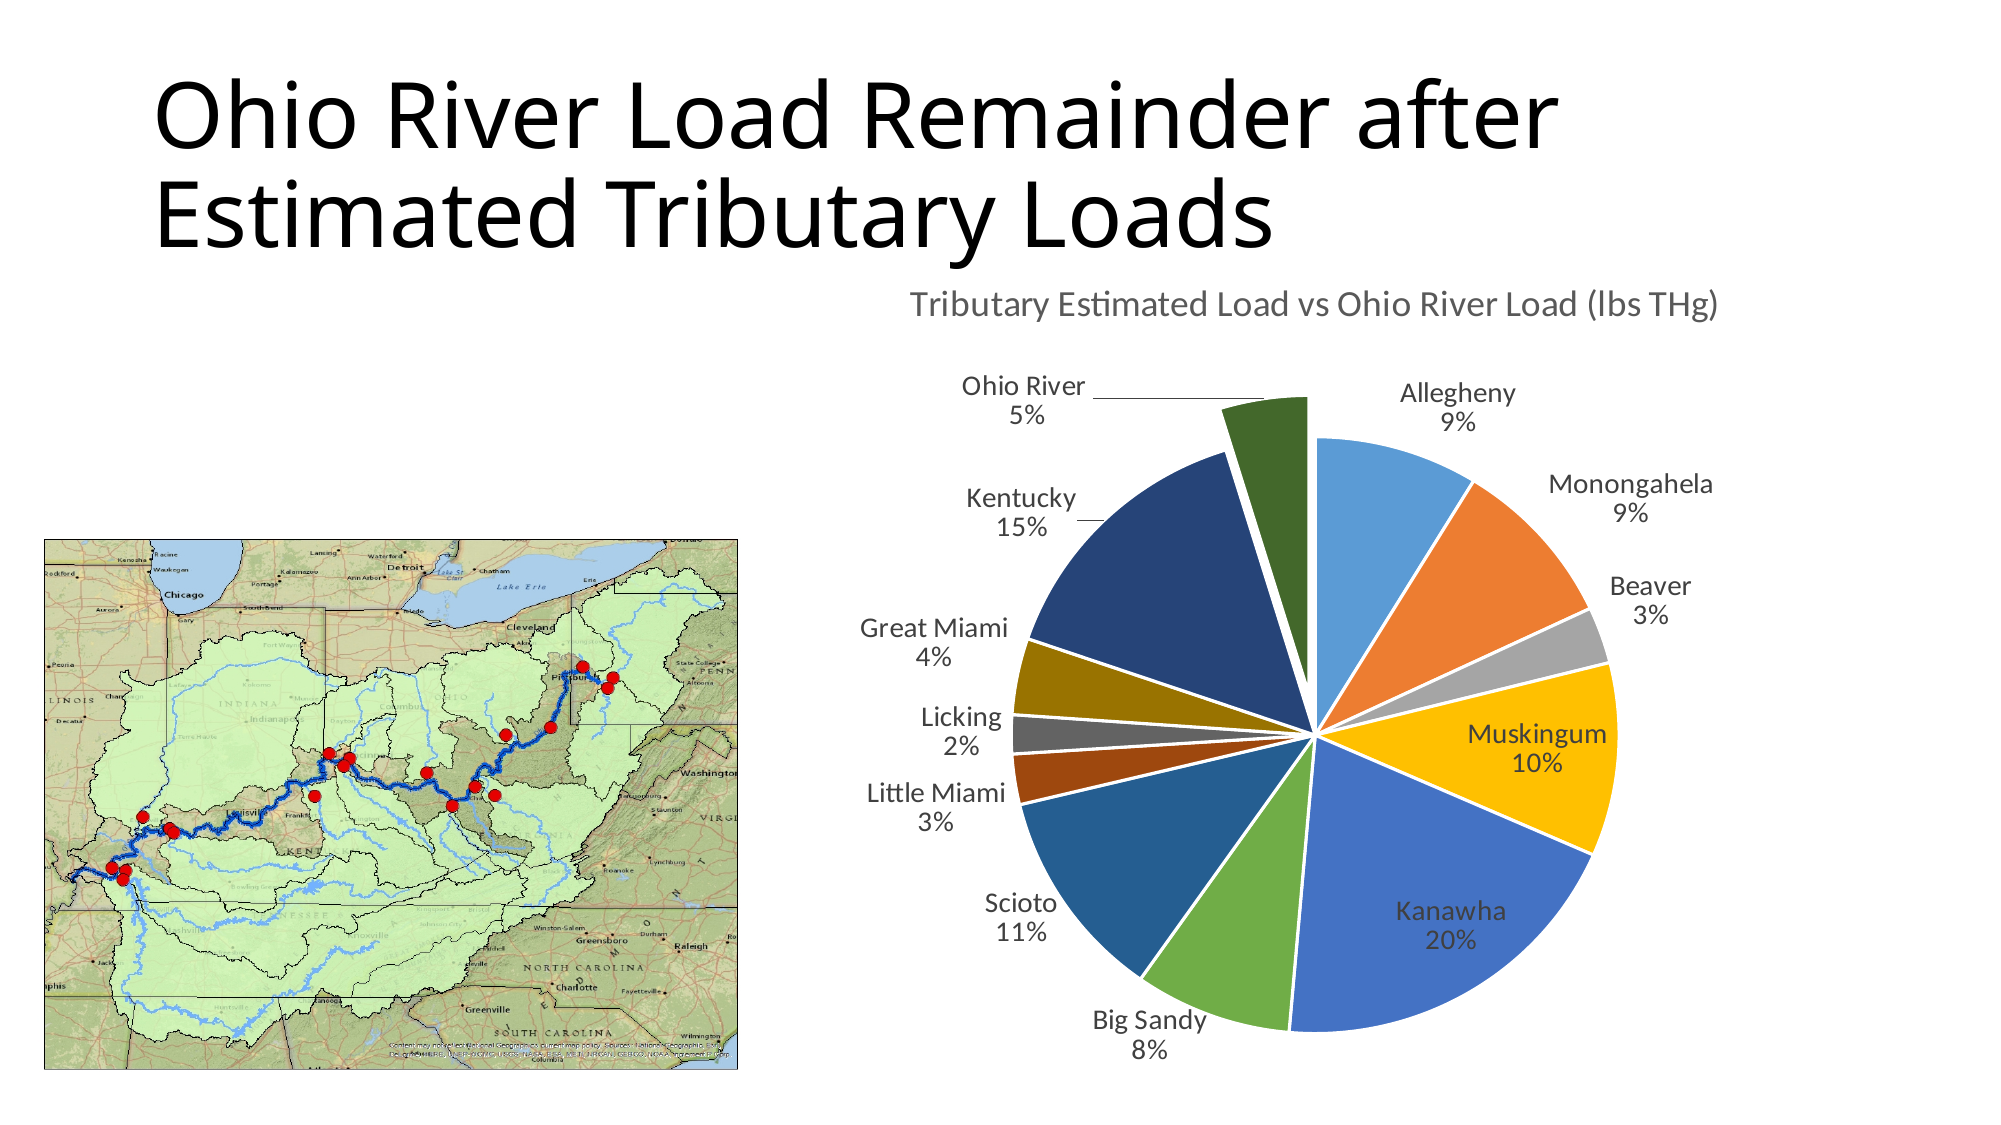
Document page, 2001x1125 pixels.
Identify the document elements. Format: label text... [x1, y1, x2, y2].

chart [751, 253, 1879, 1083]
title Ohio River Load Remainder after Estimated Tributary Loads [137, 59, 1863, 278]
picture [25, 521, 752, 1083]
